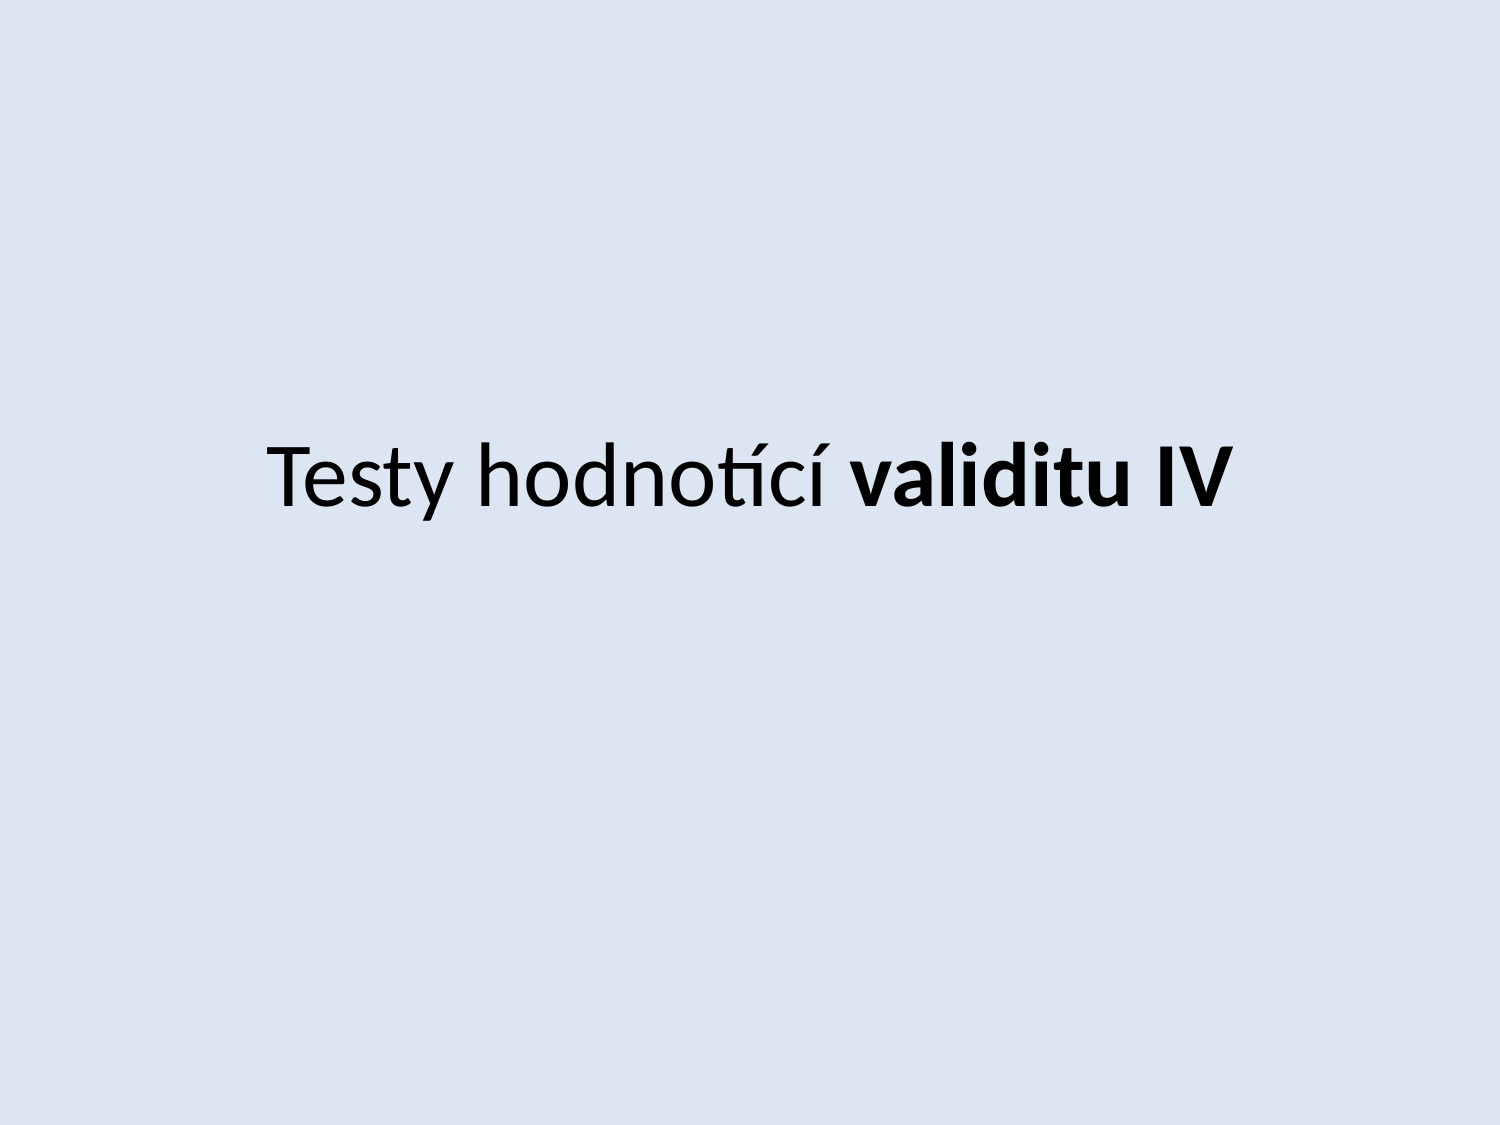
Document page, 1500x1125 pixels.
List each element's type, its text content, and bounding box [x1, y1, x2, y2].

title Testy hodnotící validitu IV [112, 349, 1388, 591]
